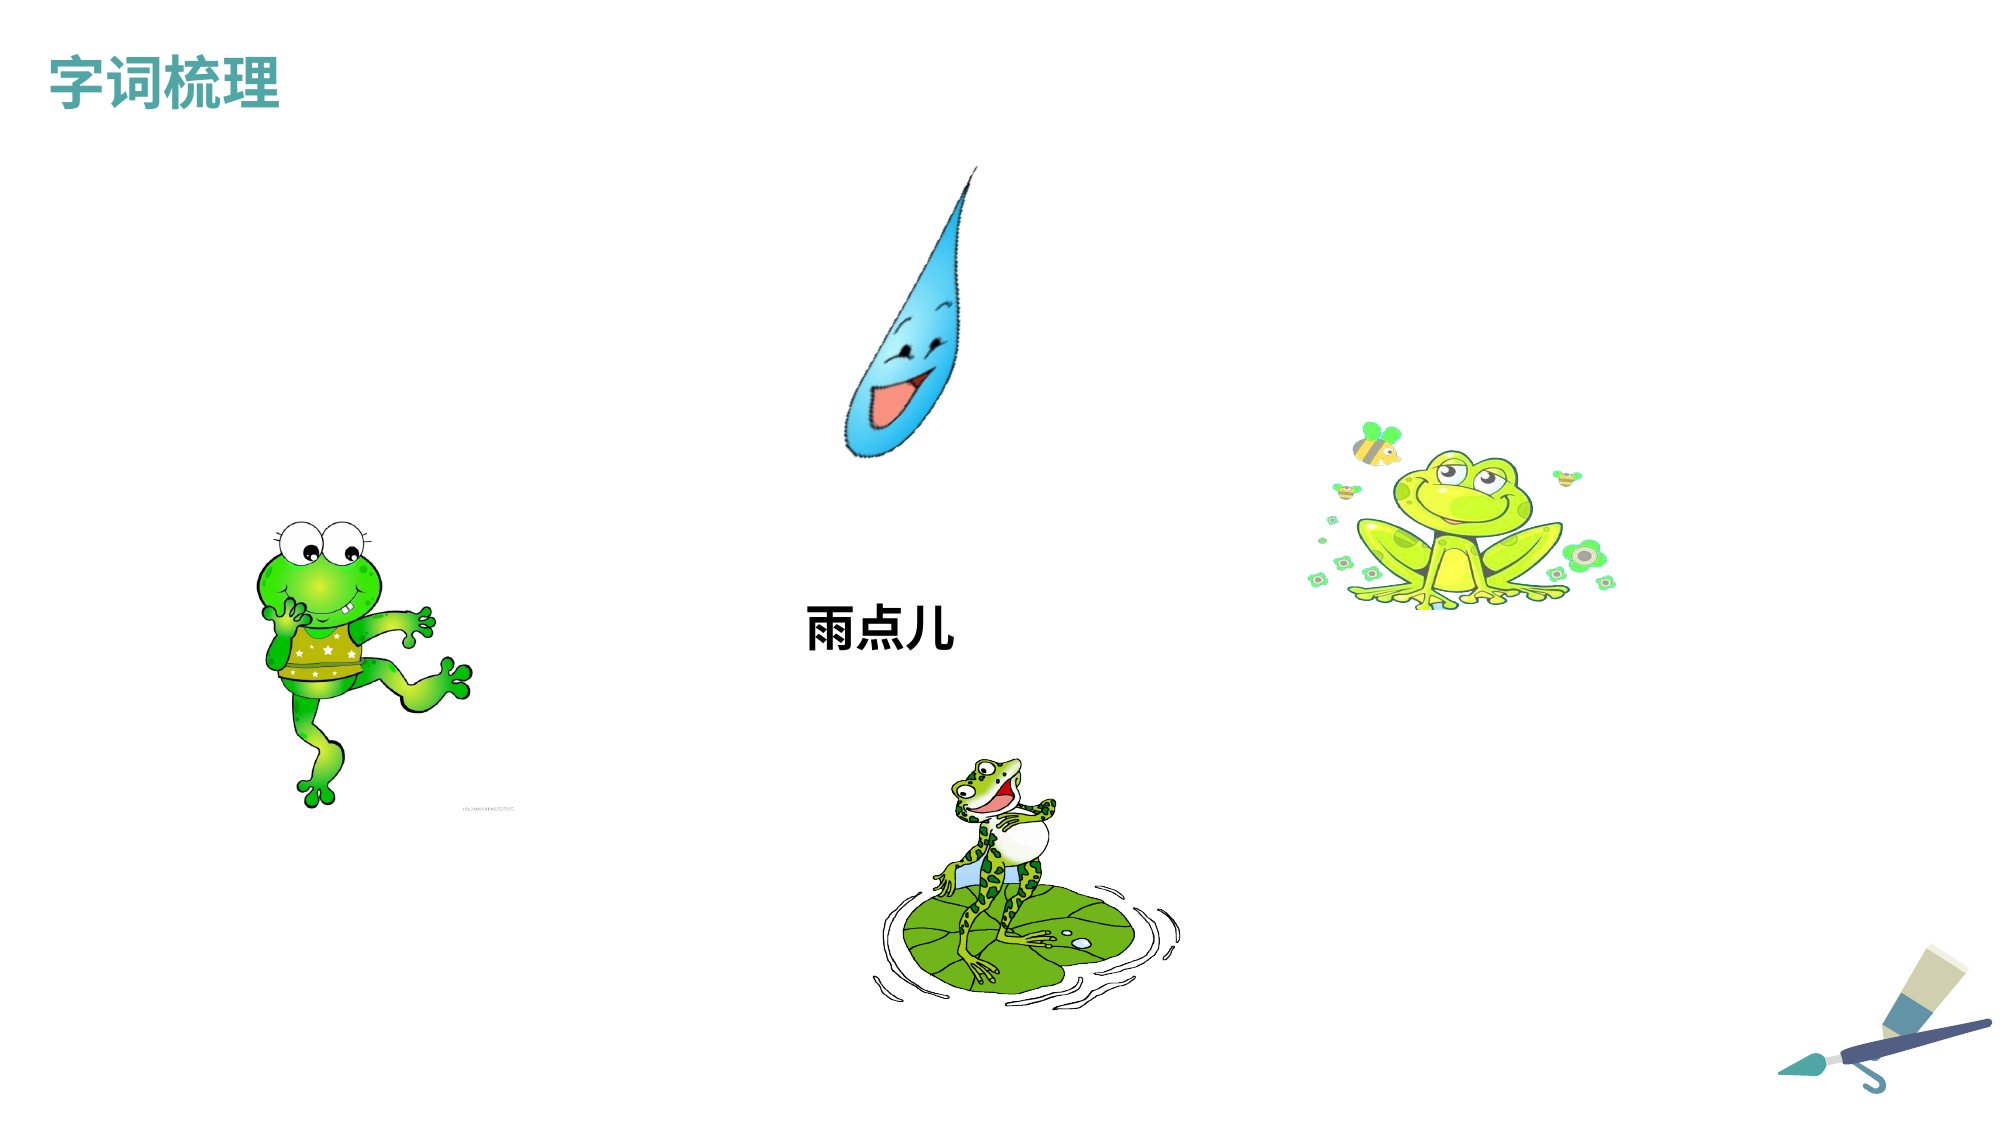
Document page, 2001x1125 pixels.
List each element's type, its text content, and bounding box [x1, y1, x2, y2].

picture [149, 513, 516, 813]
text_box 字词梳理 [32, 38, 296, 124]
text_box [1811, 945, 1974, 1125]
picture [794, 751, 1213, 1017]
picture [1303, 401, 1651, 610]
picture [764, 166, 1081, 474]
text_box 雨点儿 [790, 588, 1036, 664]
